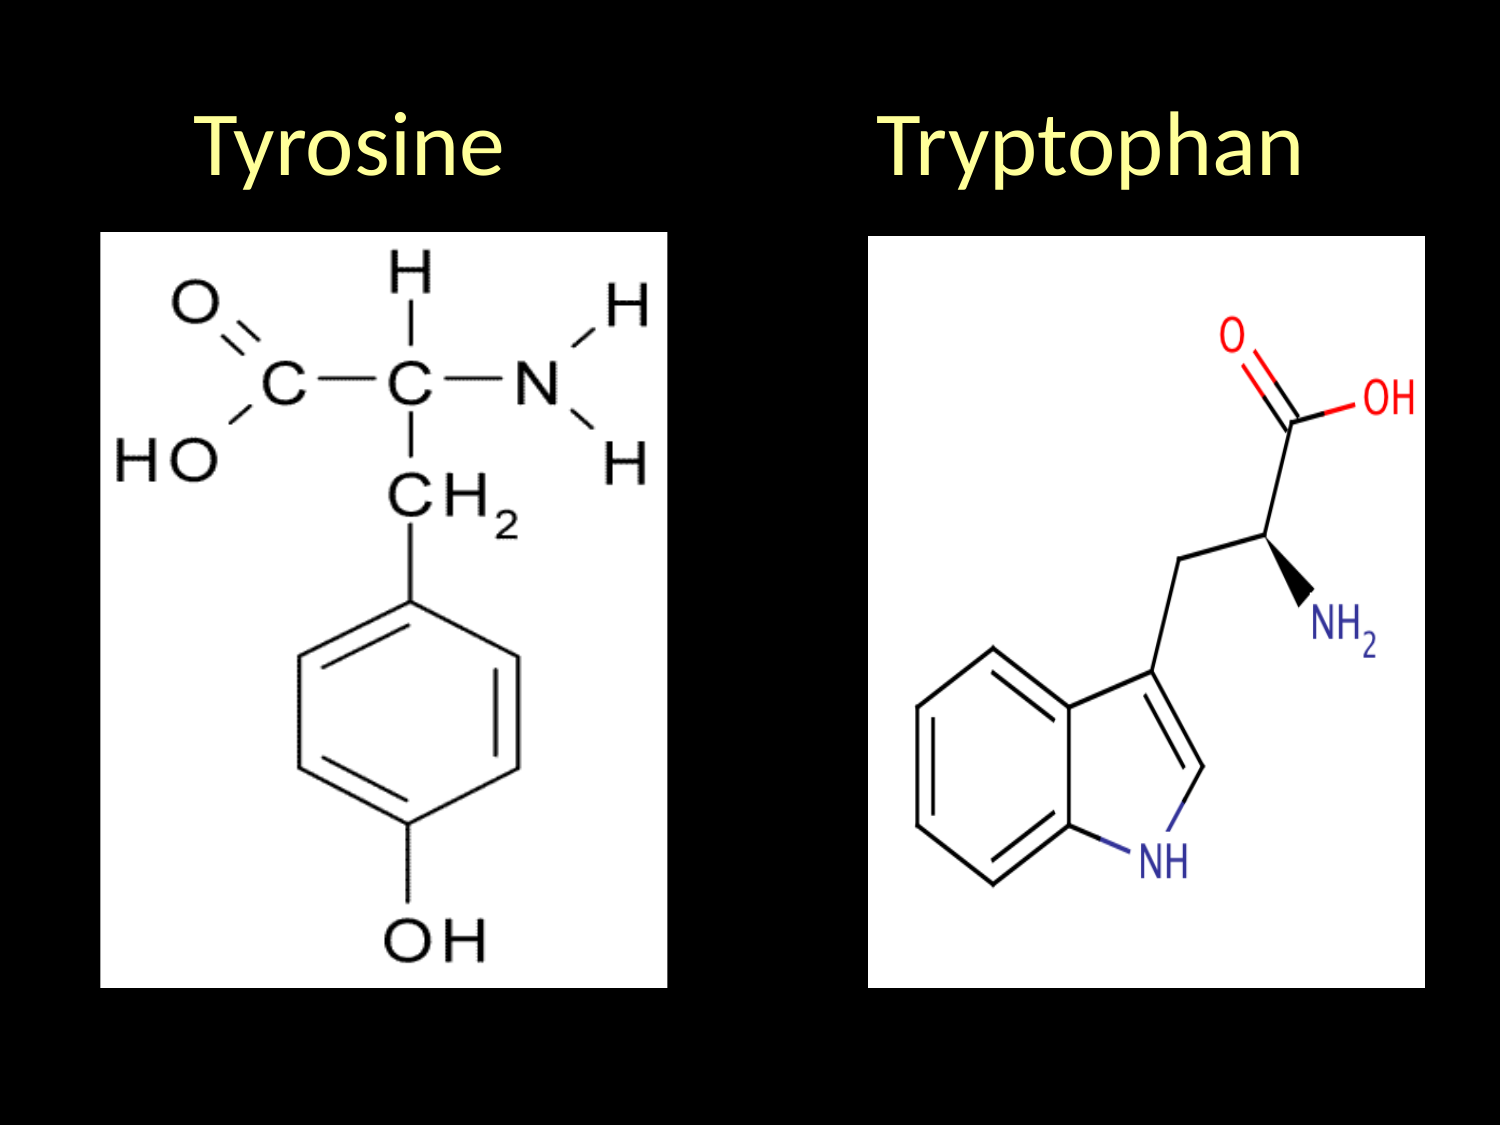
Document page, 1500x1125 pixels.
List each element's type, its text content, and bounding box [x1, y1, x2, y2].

picture [867, 235, 1426, 988]
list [100, 232, 668, 988]
title Tyrosine Tryptophan [75, 45, 1425, 233]
